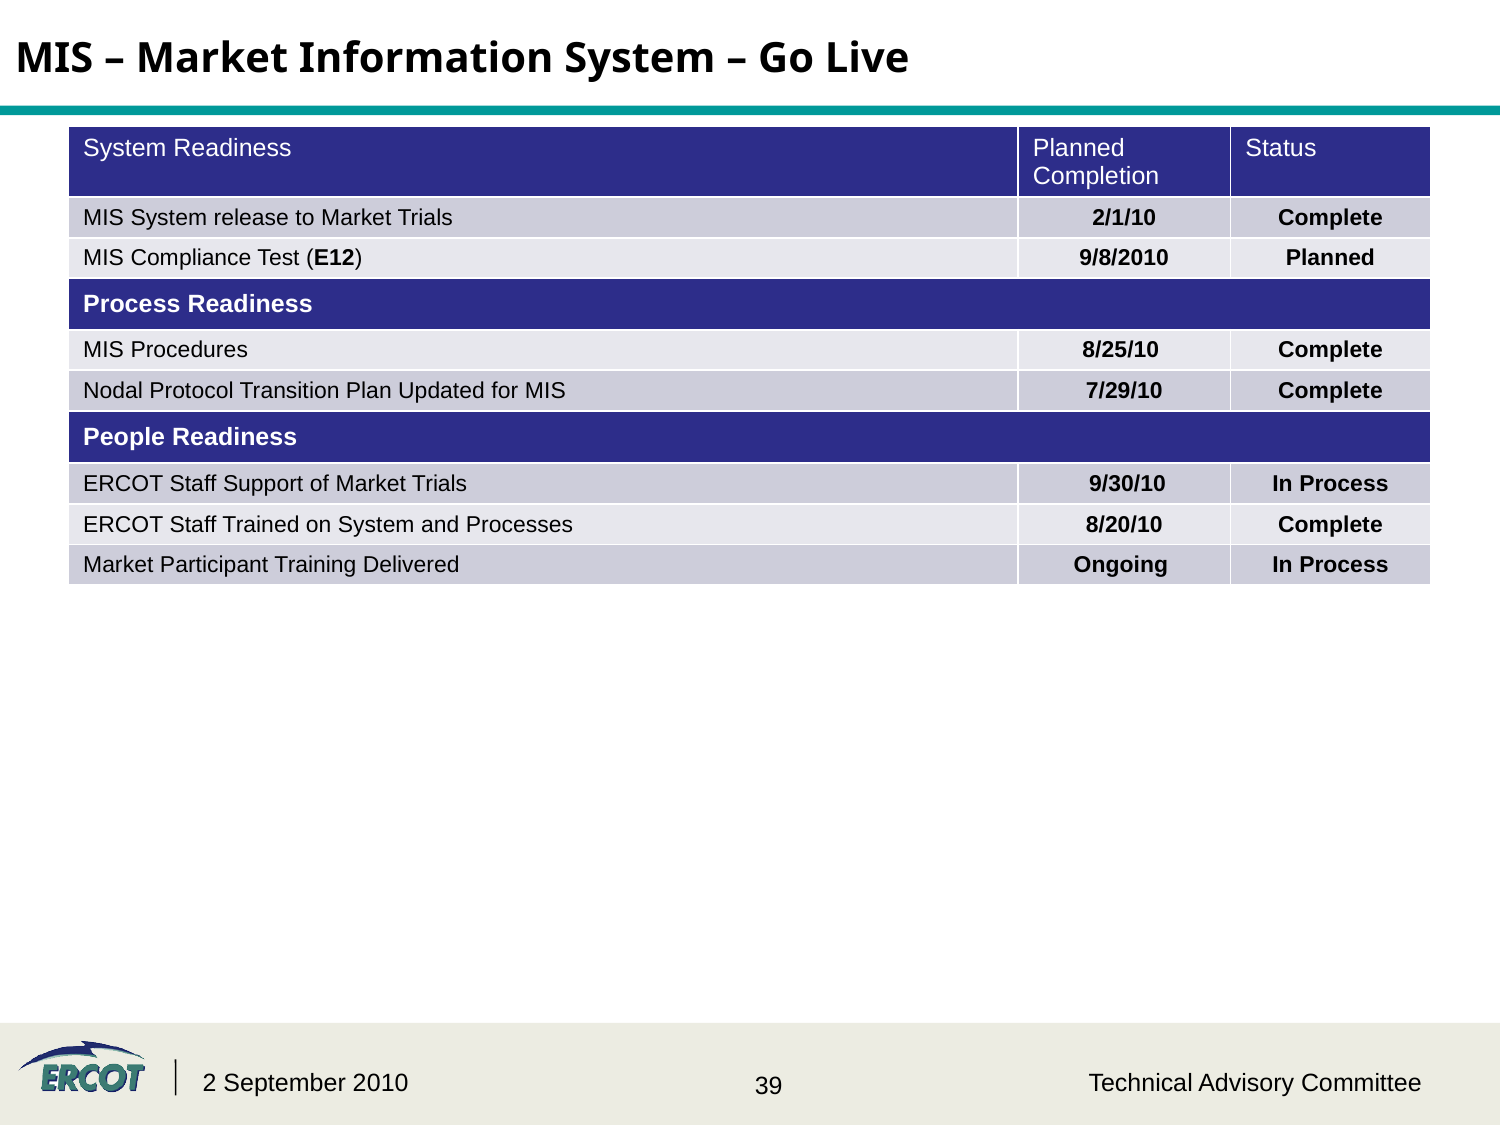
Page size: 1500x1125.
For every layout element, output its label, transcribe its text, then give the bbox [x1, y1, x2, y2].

table_cell MIS Procedures [69, 331, 1017, 369]
table_cell 7/29/10 [1019, 371, 1230, 410]
table_cell 8/25/10 [1019, 331, 1230, 369]
table_cell 9/8/2010 [1019, 239, 1230, 277]
table_cell Complete [1231, 371, 1430, 410]
table_cell Complete [1231, 198, 1430, 237]
table_cell Complete [1231, 331, 1430, 369]
table_cell ERCOT Staff Support of Market Trials [69, 464, 1017, 503]
table_header System Readiness [69, 127, 1017, 196]
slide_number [187, 1059, 538, 1125]
table_cell In Process [1231, 545, 1430, 584]
table_header Planned Completion [1019, 127, 1230, 196]
table_cell MIS Compliance Test (E12) [69, 239, 1017, 277]
table_cell People Readiness [69, 412, 1430, 462]
table_header Status [1231, 127, 1430, 196]
table_cell 9/30/10 [1019, 464, 1230, 503]
table_cell Market Participant Training Delivered [69, 545, 1017, 584]
table_cell MIS System release to Market Trials [69, 198, 1017, 237]
footer Technical Advisory Committee [1024, 1059, 1438, 1125]
table_cell 8/20/10 [1019, 505, 1230, 544]
table_cell 2/1/10 [1019, 198, 1230, 237]
table_cell Ongoing [1019, 545, 1230, 584]
table_cell Process Readiness [69, 279, 1430, 329]
table_cell Nodal Protocol Transition Plan Updated for MIS [69, 371, 1017, 410]
text_box MIS – Market Information System – Go Live [0, 0, 1500, 113]
picture [10, 1031, 151, 1111]
table_cell Planned [1231, 239, 1430, 277]
table_cell Complete [1231, 505, 1430, 544]
table_cell In Process [1231, 464, 1430, 503]
table_cell ERCOT Staff Trained on System and Processes [69, 505, 1017, 544]
